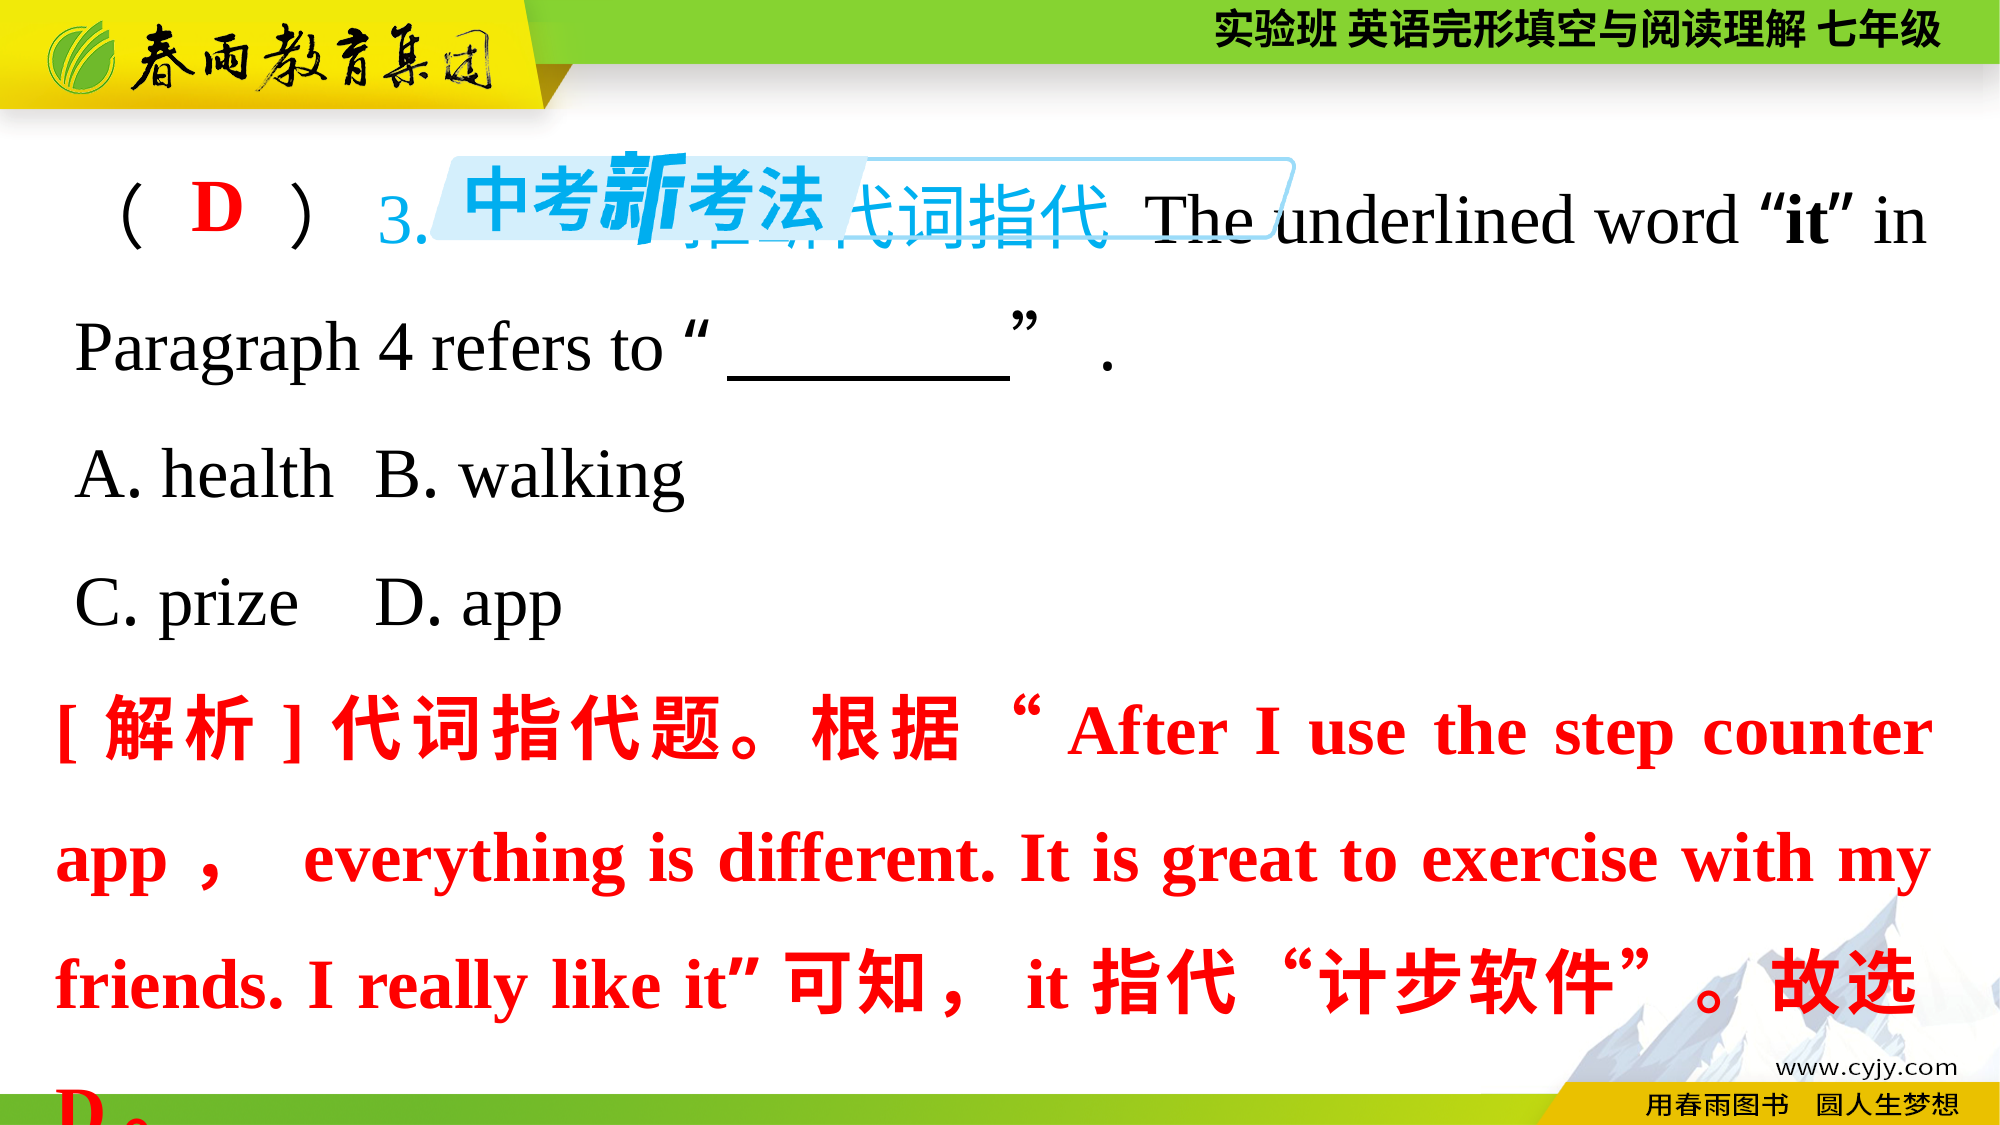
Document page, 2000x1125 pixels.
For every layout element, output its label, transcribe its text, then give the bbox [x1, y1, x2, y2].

picture [0, 0, 2000, 1125]
picture [429, 150, 1296, 246]
list （ ）3. 推断代词指代 The underlined word “it” in Paragraph 4 refers to “ ”. A. health B. walking C. prize D. app [59, 122, 1944, 653]
text_box [解析]代词指代题。根据“After I use the step counter app， everything is different. It is great to exercise with my friends. I really like it”可知，it指代“计步软件”。故选D。 [40, 633, 1950, 1125]
